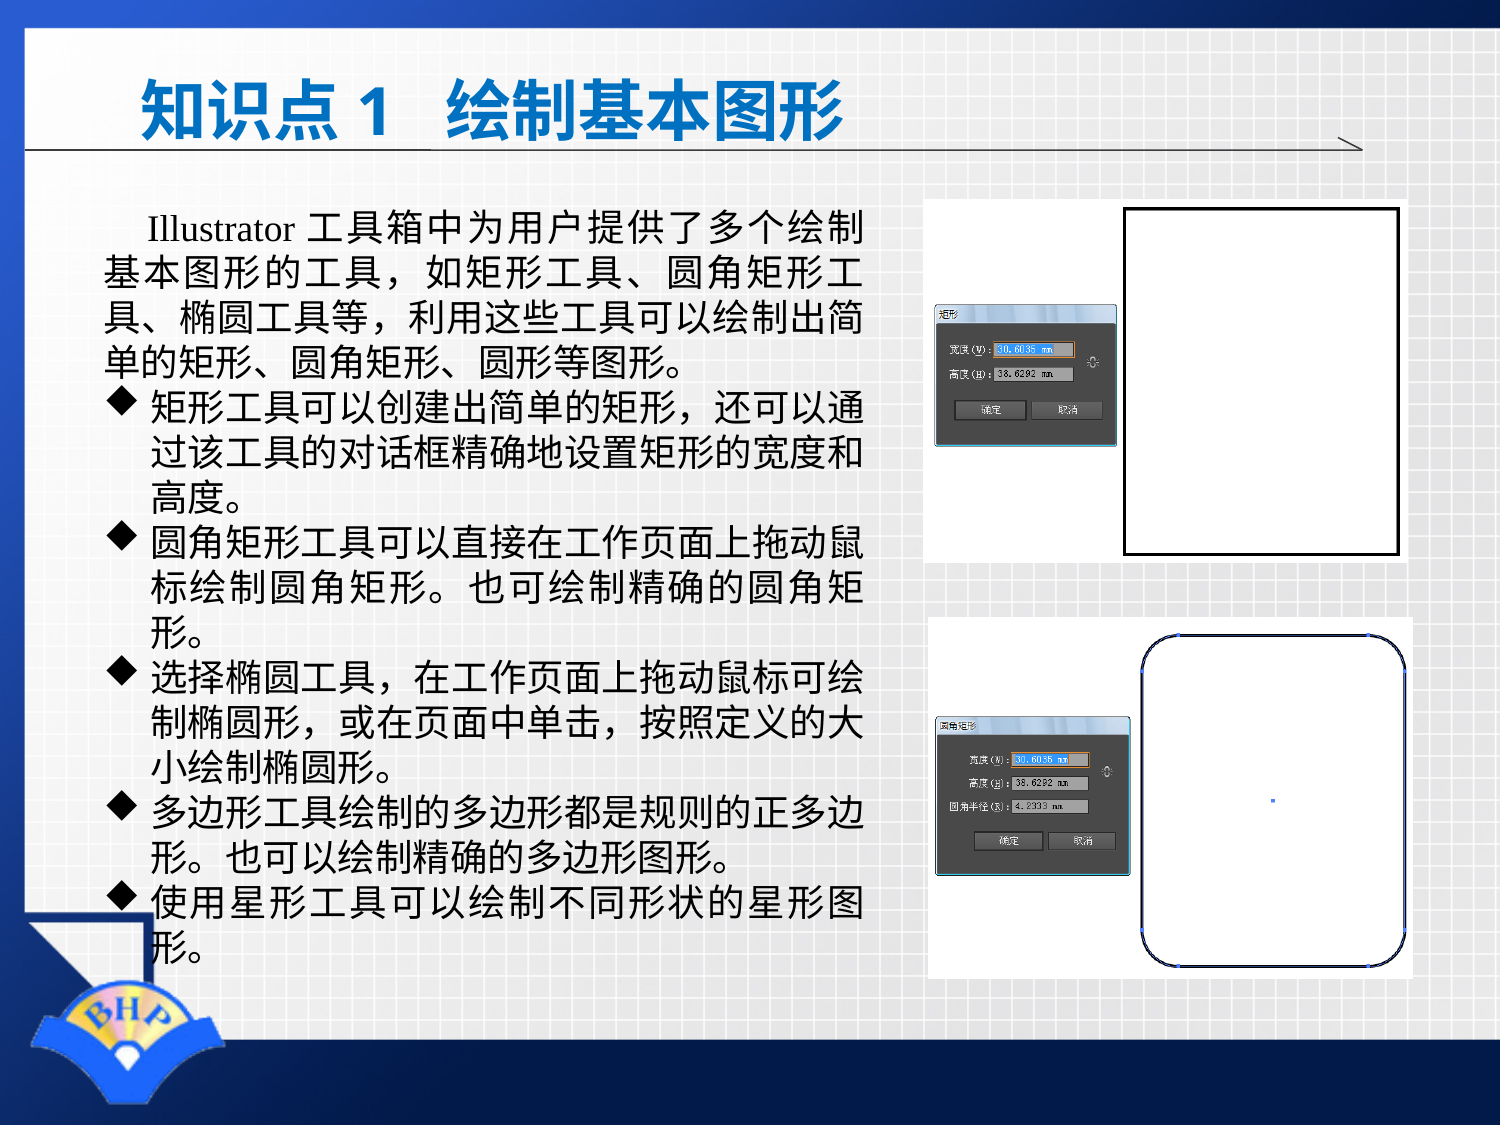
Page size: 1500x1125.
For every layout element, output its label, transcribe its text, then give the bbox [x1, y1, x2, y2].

title 知识点1 绘制基本图形 [125, 62, 1388, 155]
picture [0, 0, 1500, 1125]
text_box Illustrator工具箱中为用户提供了多个绘制基本图形的工具，如矩形工具、圆角矩形工具、椭圆工具等，利用这些工具可以绘制出简单的矩形、圆角矩形、圆形等图形。 矩形工具可以创建出简单的矩形，还可以通过该工具的对话框精确地设置矩形的宽度和高度。 圆角矩形工具可以直接在工作页面上拖动鼠标绘制圆角矩形。也可绘制精确的圆角矩形。 选择椭圆工具，在工作页面上拖动鼠标可绘制椭圆形，或在页面中单击，按照定义的大小绘制椭圆形。 多边形工具绘制的多边形都是规则的正多边形。也可以绘制精确的多边形图形。 使用星形工具可以绘制不同形状的星形图形。 [88, 196, 880, 1021]
